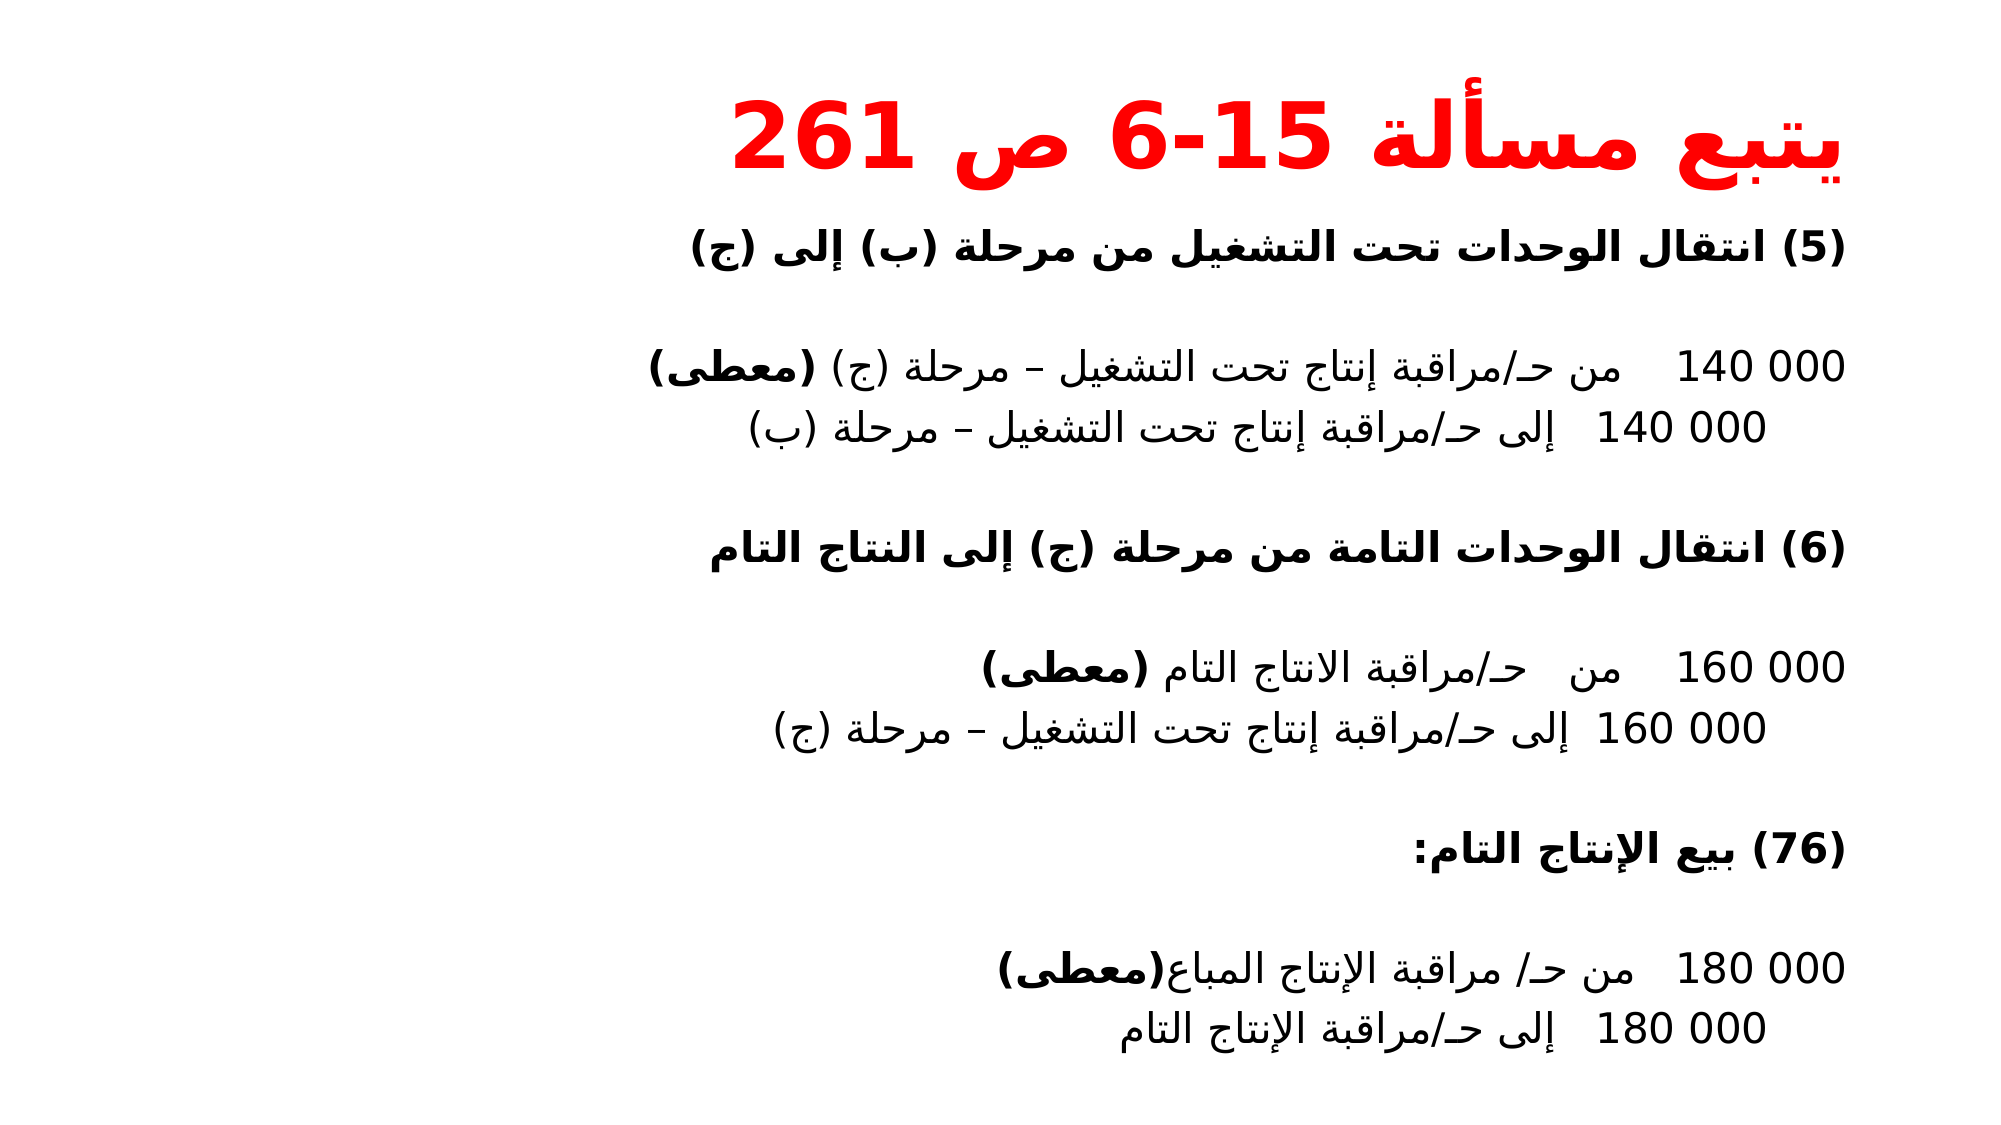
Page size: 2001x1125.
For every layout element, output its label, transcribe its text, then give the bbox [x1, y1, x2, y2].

title يتبع مسألة 15-6 ص 261 [137, 59, 1863, 217]
list (5) انتقال الوحدات تحت التشغيل من مرحلة (ب) إلى (ج) 000 140 من حـ/مراقبة إنتاج تحت التشغيل – مرحلة (ج) (معطى) 000 140 إلى حـ/مراقبة إنتاج تحت التشغيل – مرحلة (ب) (6) انتقال الوحدات التامة من مرحلة (ج) إلى النتاج التام 000 160 من حـ/مراقبة الانتاج التام (معطى) 000 160 إلى حـ/مراقبة إنتاج تحت التشغيل – مرحلة (ج) (76) بيع الإنتاج التام: 000 180 من حـ/ مراقبة الإنتاج المباع(معطى) 000 180 إلى حـ/مراقبة الإنتاج التام [137, 217, 1863, 1067]
